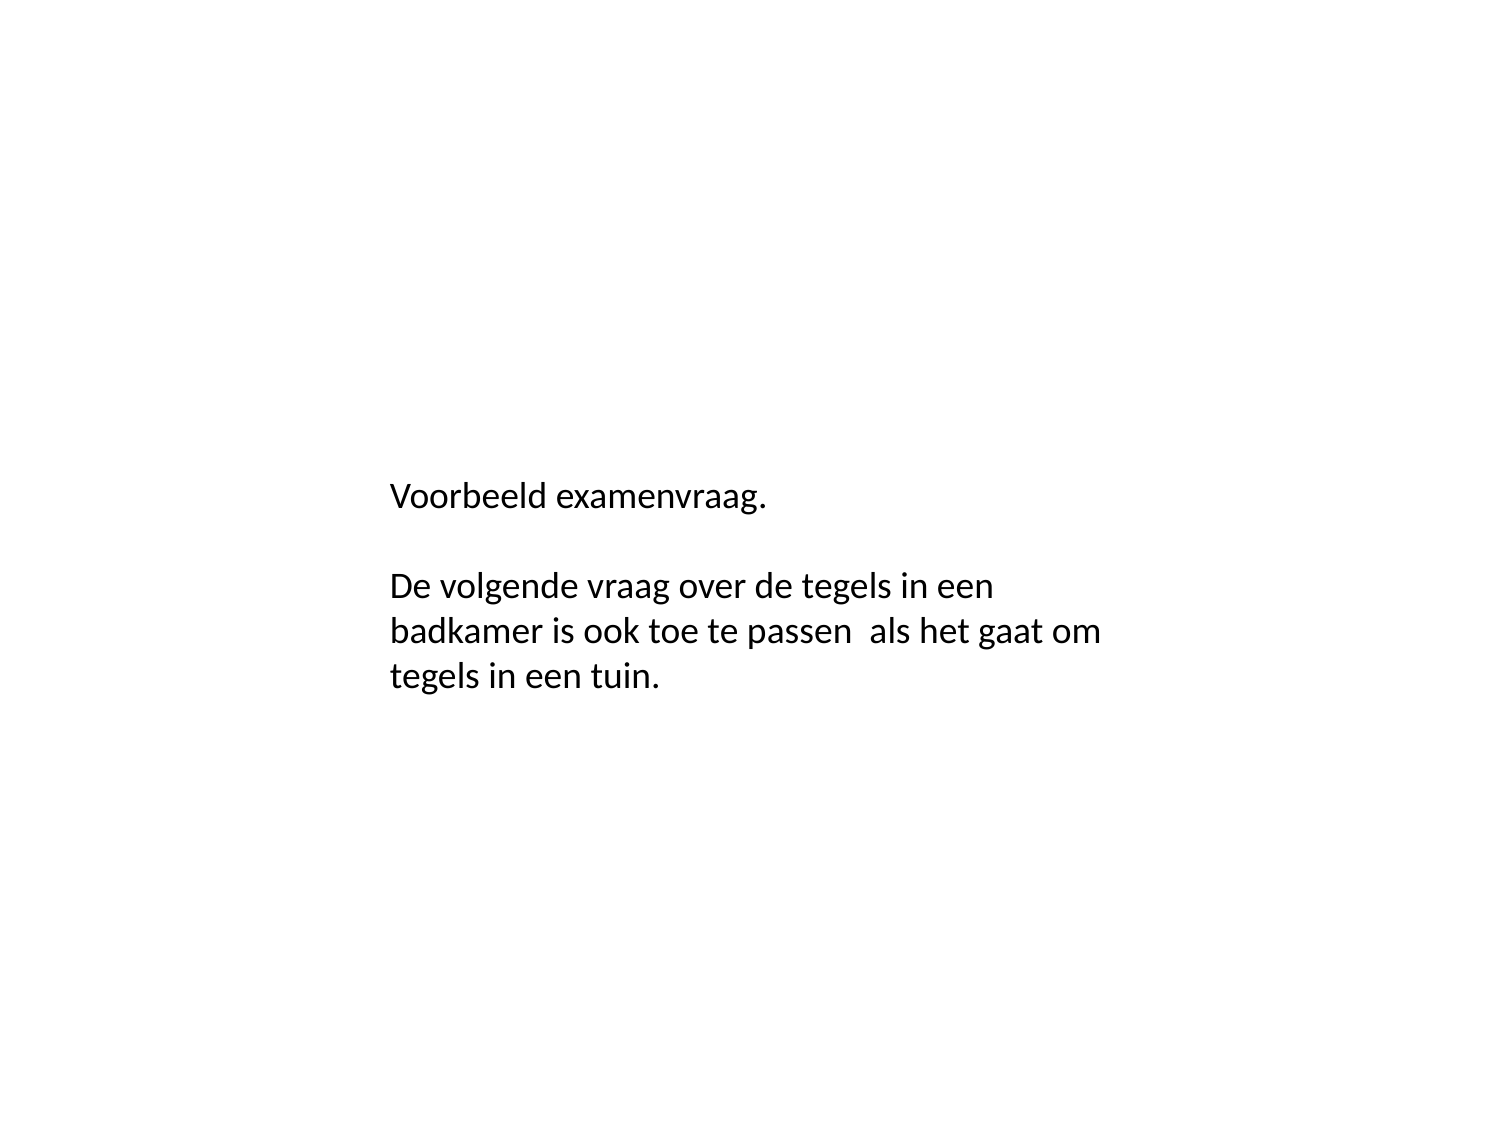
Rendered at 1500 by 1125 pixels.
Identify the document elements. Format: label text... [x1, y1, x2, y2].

text_box Voorbeeld examenvraag. De volgende vraag over de tegels in een badkamer is ook toe te passen als het gaat om tegels in een tuin. [374, 463, 1125, 704]
